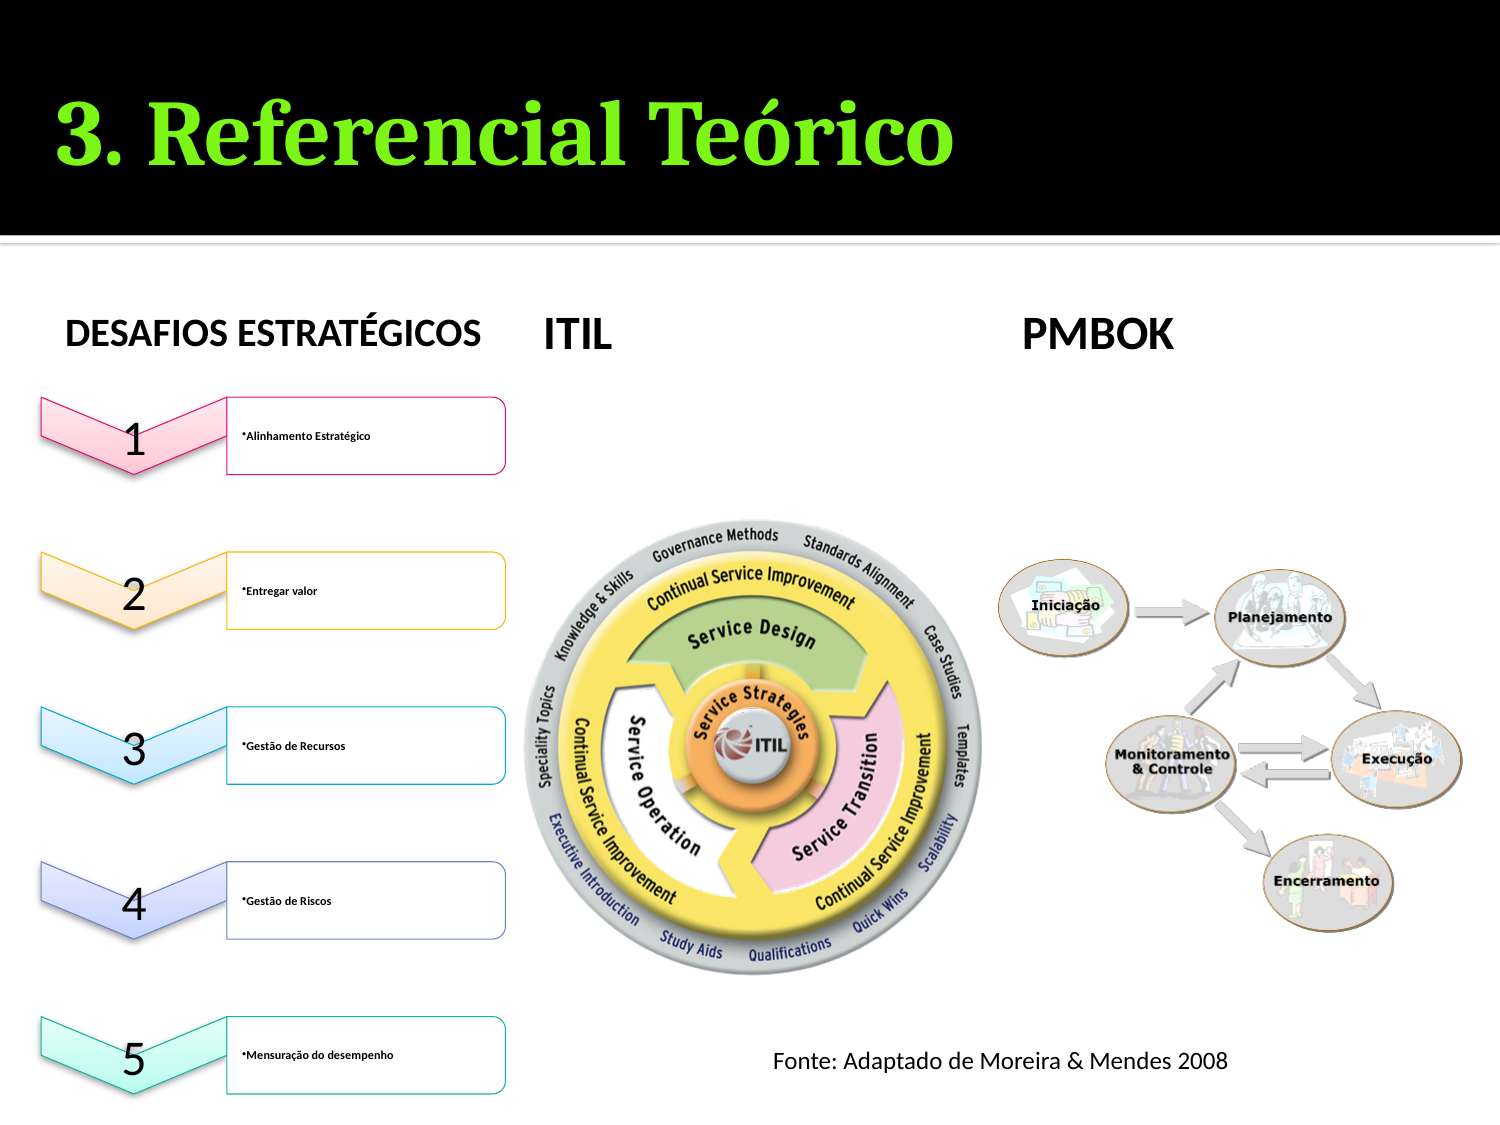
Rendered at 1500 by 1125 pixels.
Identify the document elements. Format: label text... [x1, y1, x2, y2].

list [41, 397, 506, 1094]
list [519, 514, 984, 977]
title 3. Referencial Teórico [41, 24, 1459, 231]
list ITIL [519, 267, 984, 386]
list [998, 559, 1463, 933]
list DESAFIOS estratégicos [41, 267, 506, 386]
text_box Fonte: Adaptado de Moreira & Mendes 2008 [758, 1036, 1245, 1082]
list PMBOK [998, 267, 1463, 386]
